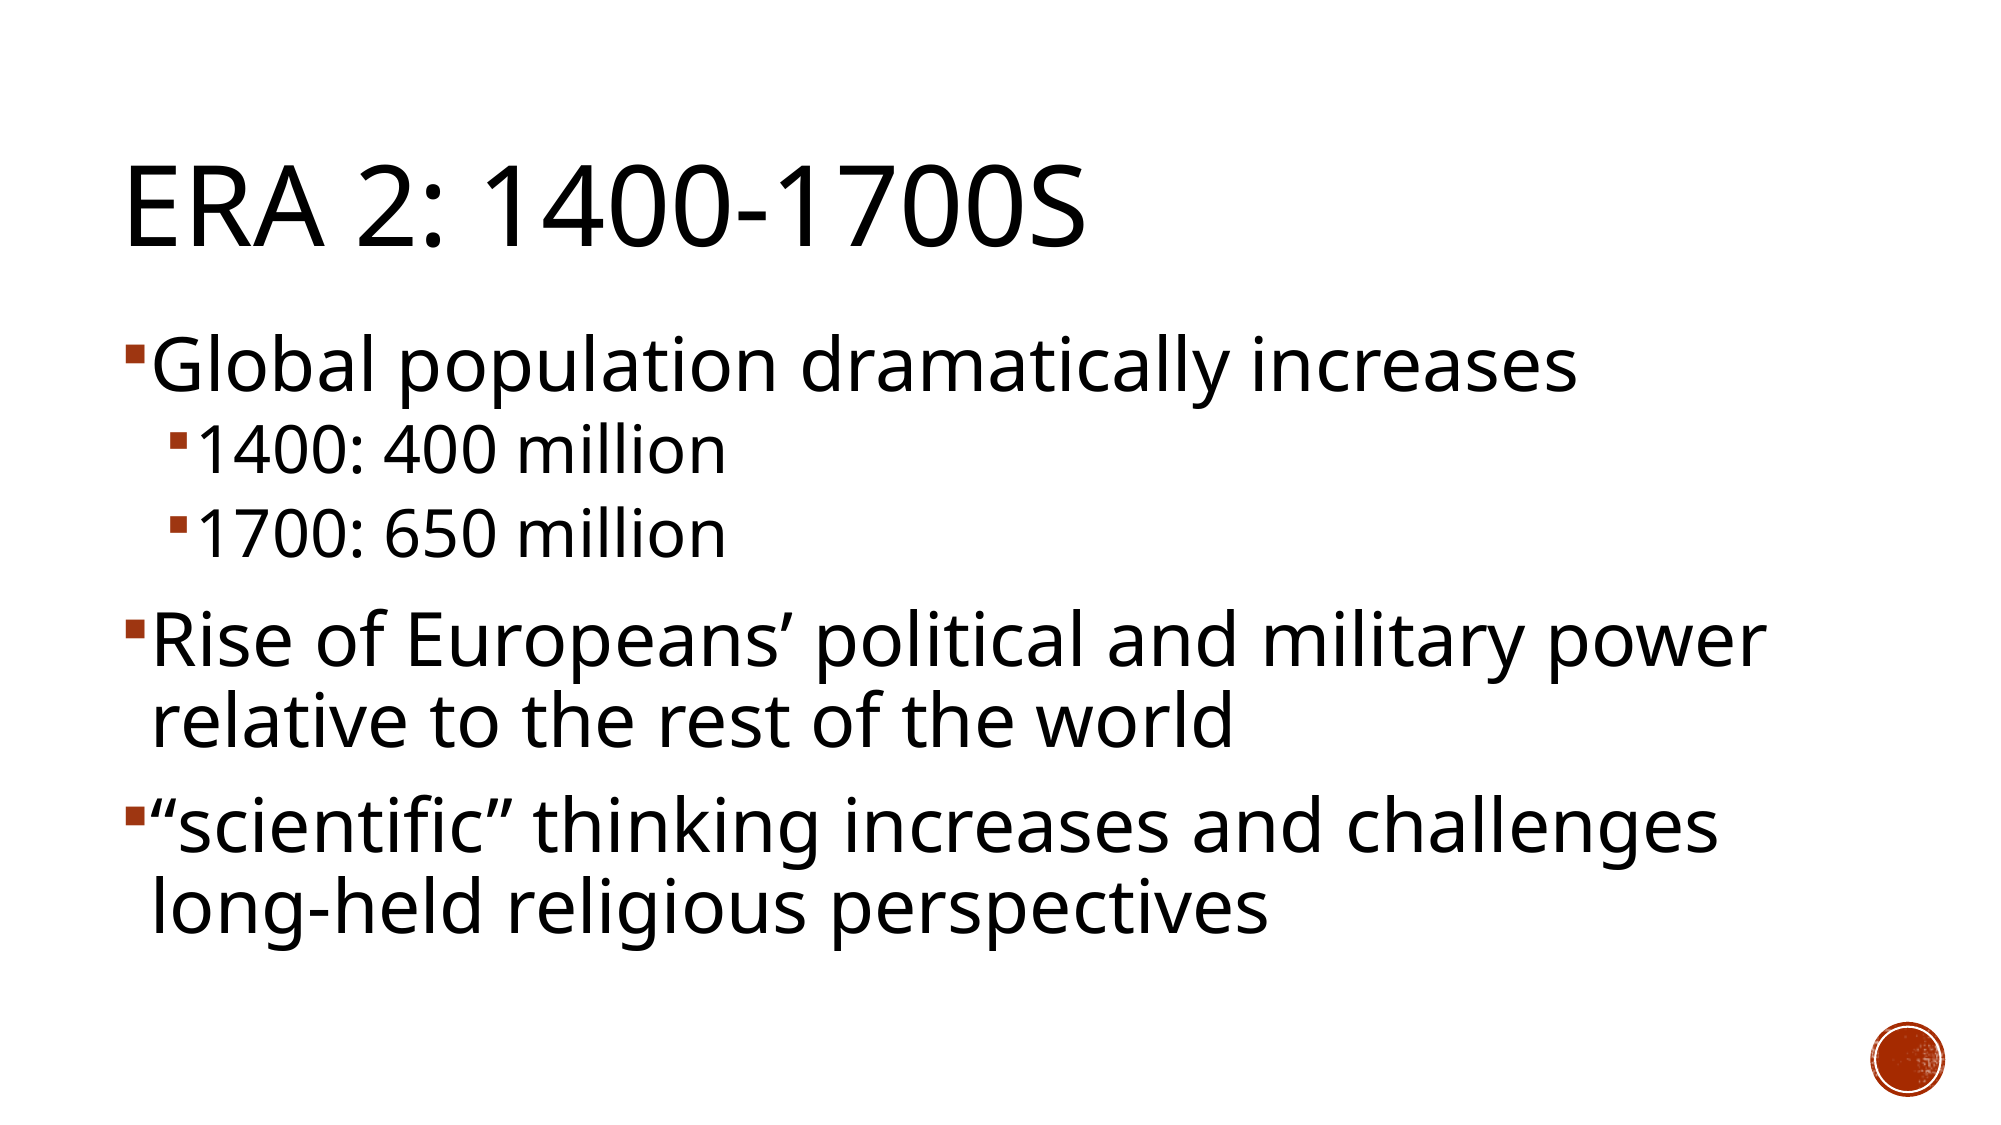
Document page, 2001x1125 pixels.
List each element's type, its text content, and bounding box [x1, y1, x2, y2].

title Era 2: 1400-1700s [105, 76, 1826, 319]
list Global population dramatically increases 1400: 400 million 1700: 650 million Rise of Europeans’ political and military power relative to the rest of the world “scientific” thinking increases and challenges long-held religious perspectives [105, 319, 1826, 1013]
